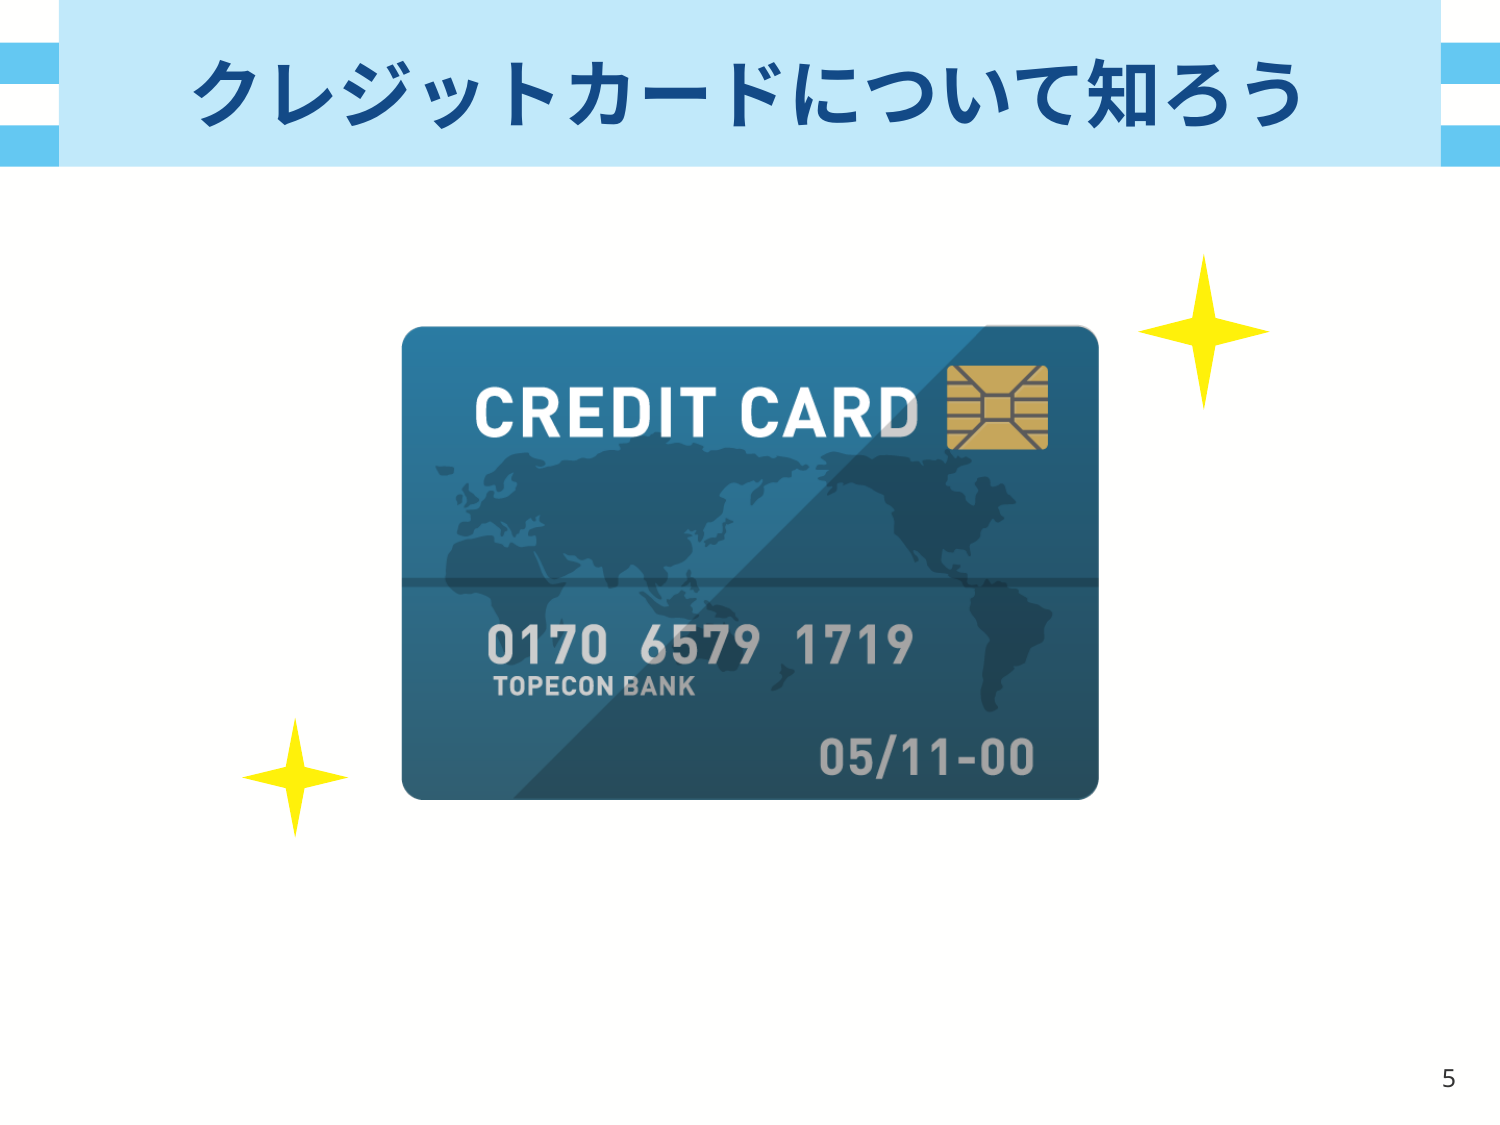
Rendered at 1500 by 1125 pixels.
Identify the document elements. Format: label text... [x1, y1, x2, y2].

title クレジットカードについて知ろう [85, 8, 1415, 167]
text_box [241, 717, 349, 838]
text_box [1137, 253, 1270, 411]
picture [400, 324, 1099, 800]
slide_number 4 [1133, 1049, 1472, 1109]
